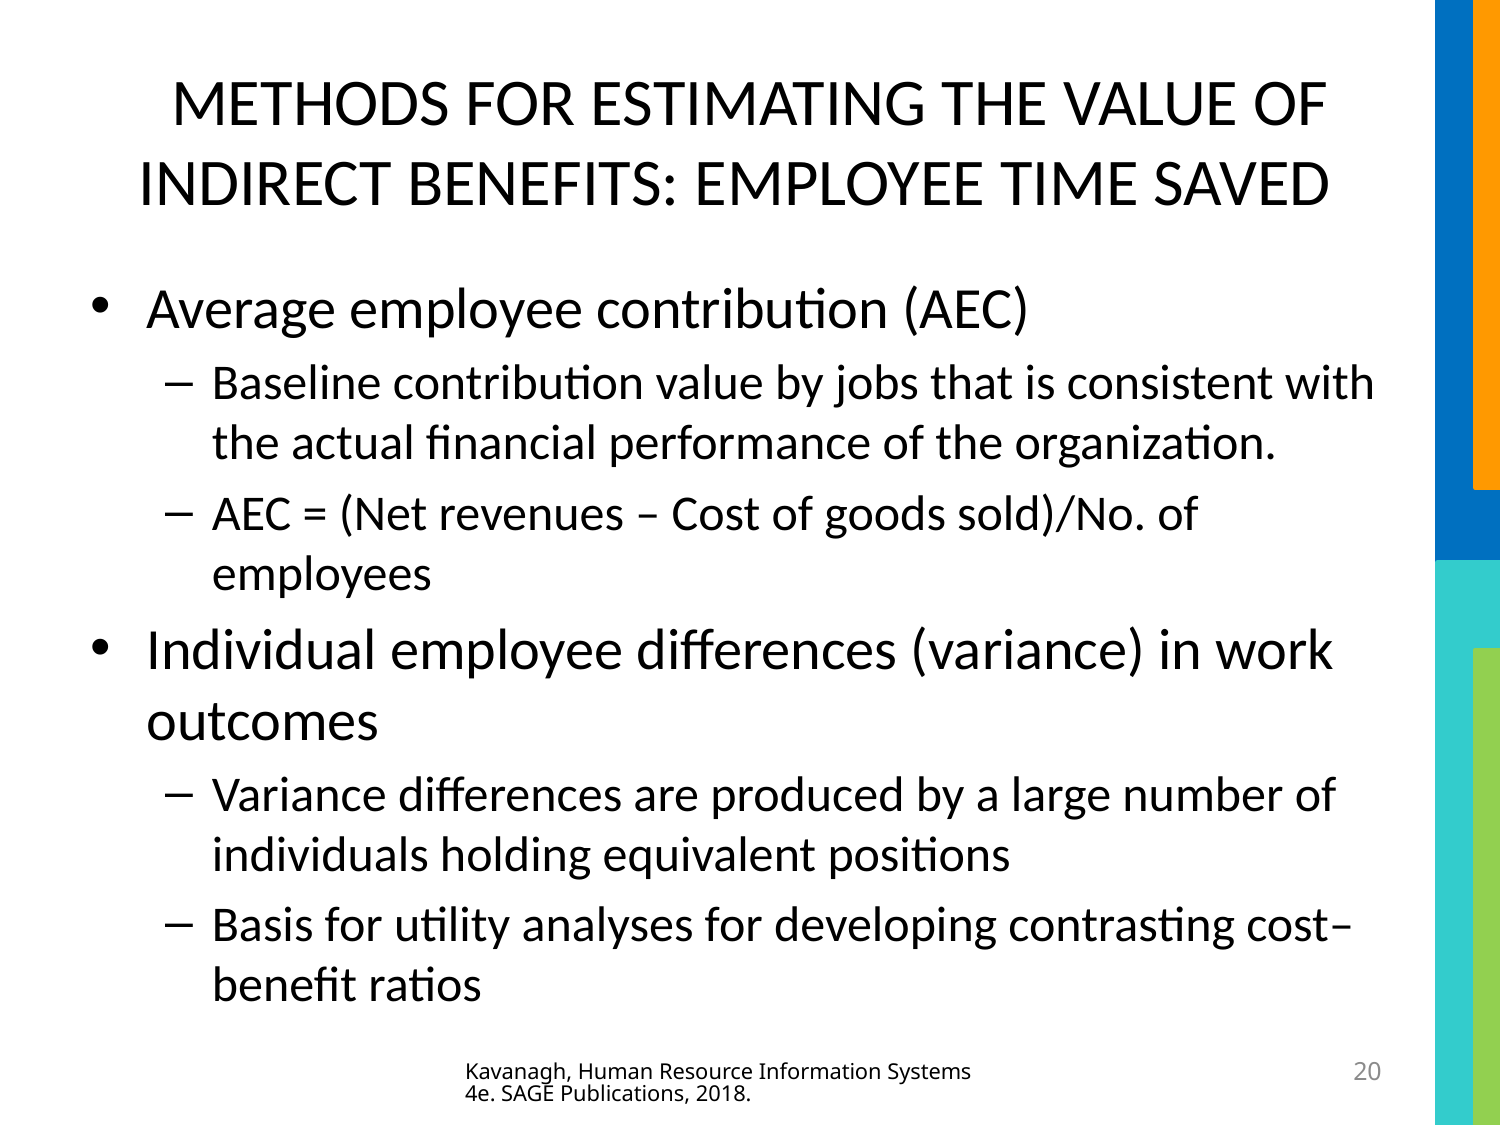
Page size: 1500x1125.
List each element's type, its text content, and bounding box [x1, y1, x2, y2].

list Average employee contribution (AEC) Baseline contribution value by jobs that is consistent with the actual financial performance of the organization. AEC = (Net revenues – Cost of goods sold)/No. of employees Individual employee differences (variance) in work outcomes Variance differences are produced by a large number of individuals holding equivalent positions Basis for utility analyses for developing contrasting cost–benefit ratios [75, 262, 1425, 1005]
slide_number 20 [1059, 1042, 1397, 1103]
footer Kavanagh, Human Resource Information Systems 4e. SAGE Publications, 2018. [450, 1042, 1004, 1103]
title METHODS FOR ESTIMATING THE VALUE OF INDIRECT BENEFITS: EMPLOYEE TIME SAVED [75, 45, 1425, 233]
